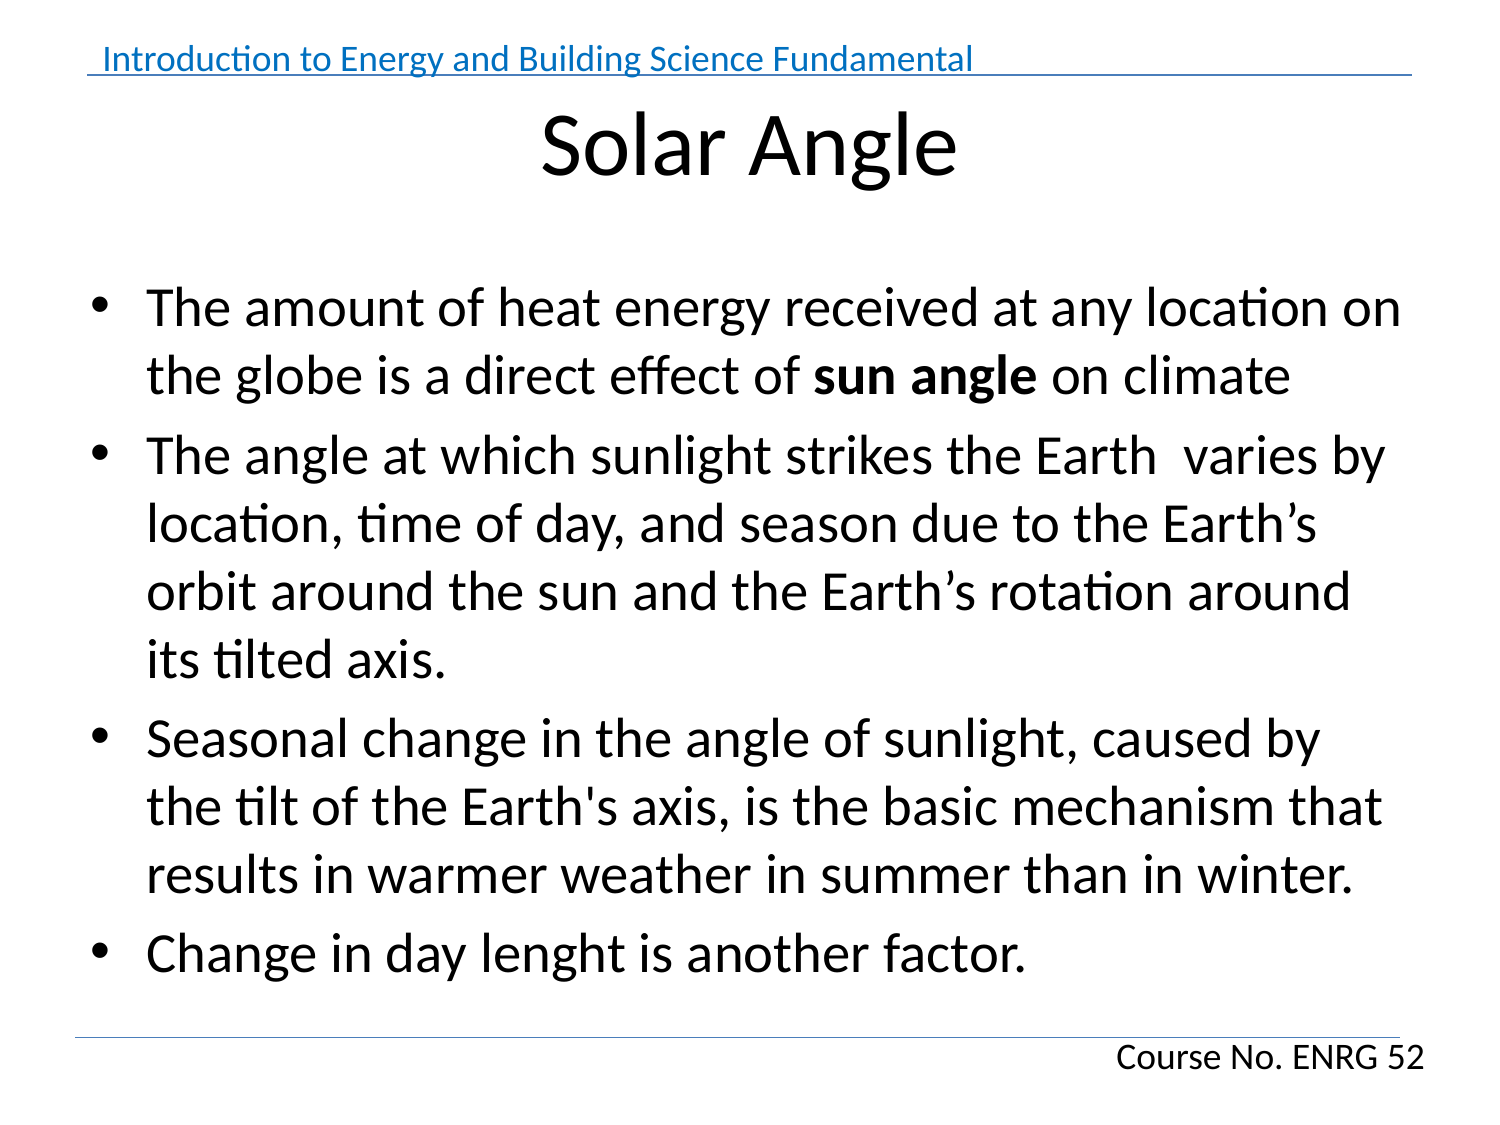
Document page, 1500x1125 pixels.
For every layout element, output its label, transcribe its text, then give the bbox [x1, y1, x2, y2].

title Solar Angle [75, 45, 1425, 233]
list The amount of heat energy received at any location on the globe is a direct effect of sun angle on climate The angle at which sunlight strikes the Earth varies by location, time of day, and season due to the Earth’s orbit around the sun and the Earth’s rotation around its tilted axis. Seasonal change in the angle of sunlight, caused by the tilt of the Earth's axis, is the basic mechanism that results in warmer weather in summer than in winter. Change in day lenght is another factor. [75, 262, 1425, 1005]
